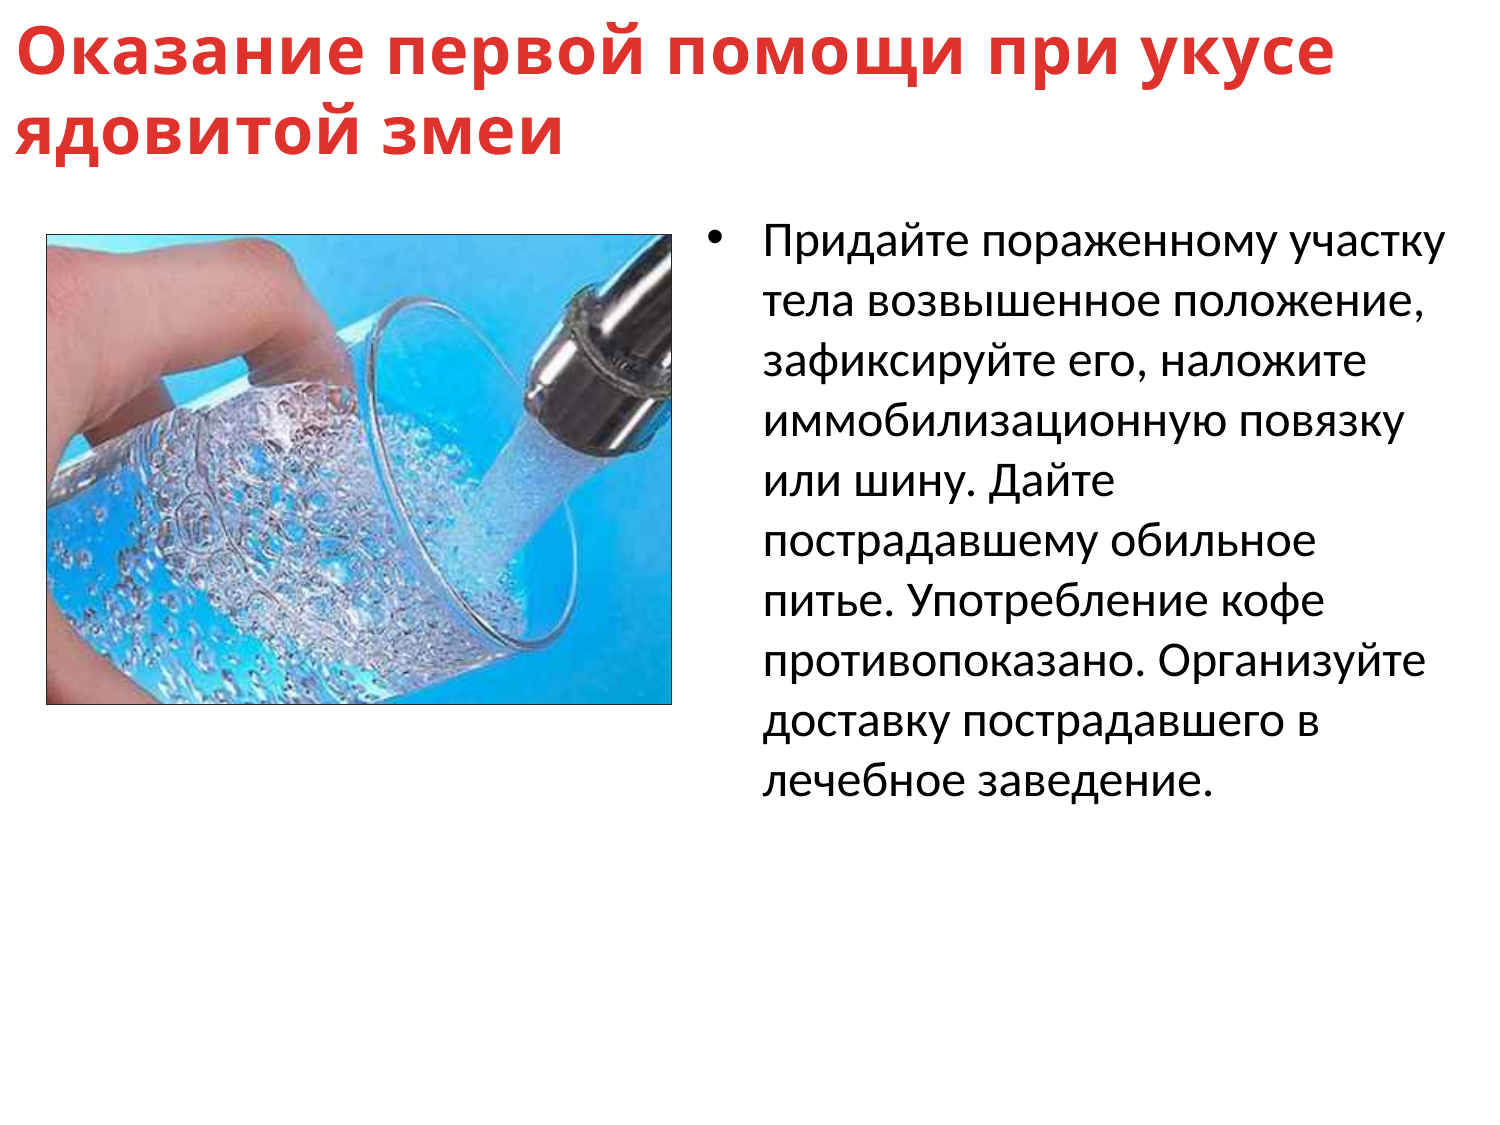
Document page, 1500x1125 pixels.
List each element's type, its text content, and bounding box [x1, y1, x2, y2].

picture [574, 679, 596, 683]
text_box Оказание первой помощи при укусе ядовитой змеи [0, 0, 1500, 175]
picture [46, 234, 673, 705]
list Придайте пораженному участку тела возвышенное положение, зафиксируйте его, наложите иммобилизационную повязку или шину. Дайте пострадавшему обильное питье. Употребление кофе противопоказано. Организуйте доставку пострадавшего в лечебное заведение. [691, 199, 1465, 942]
